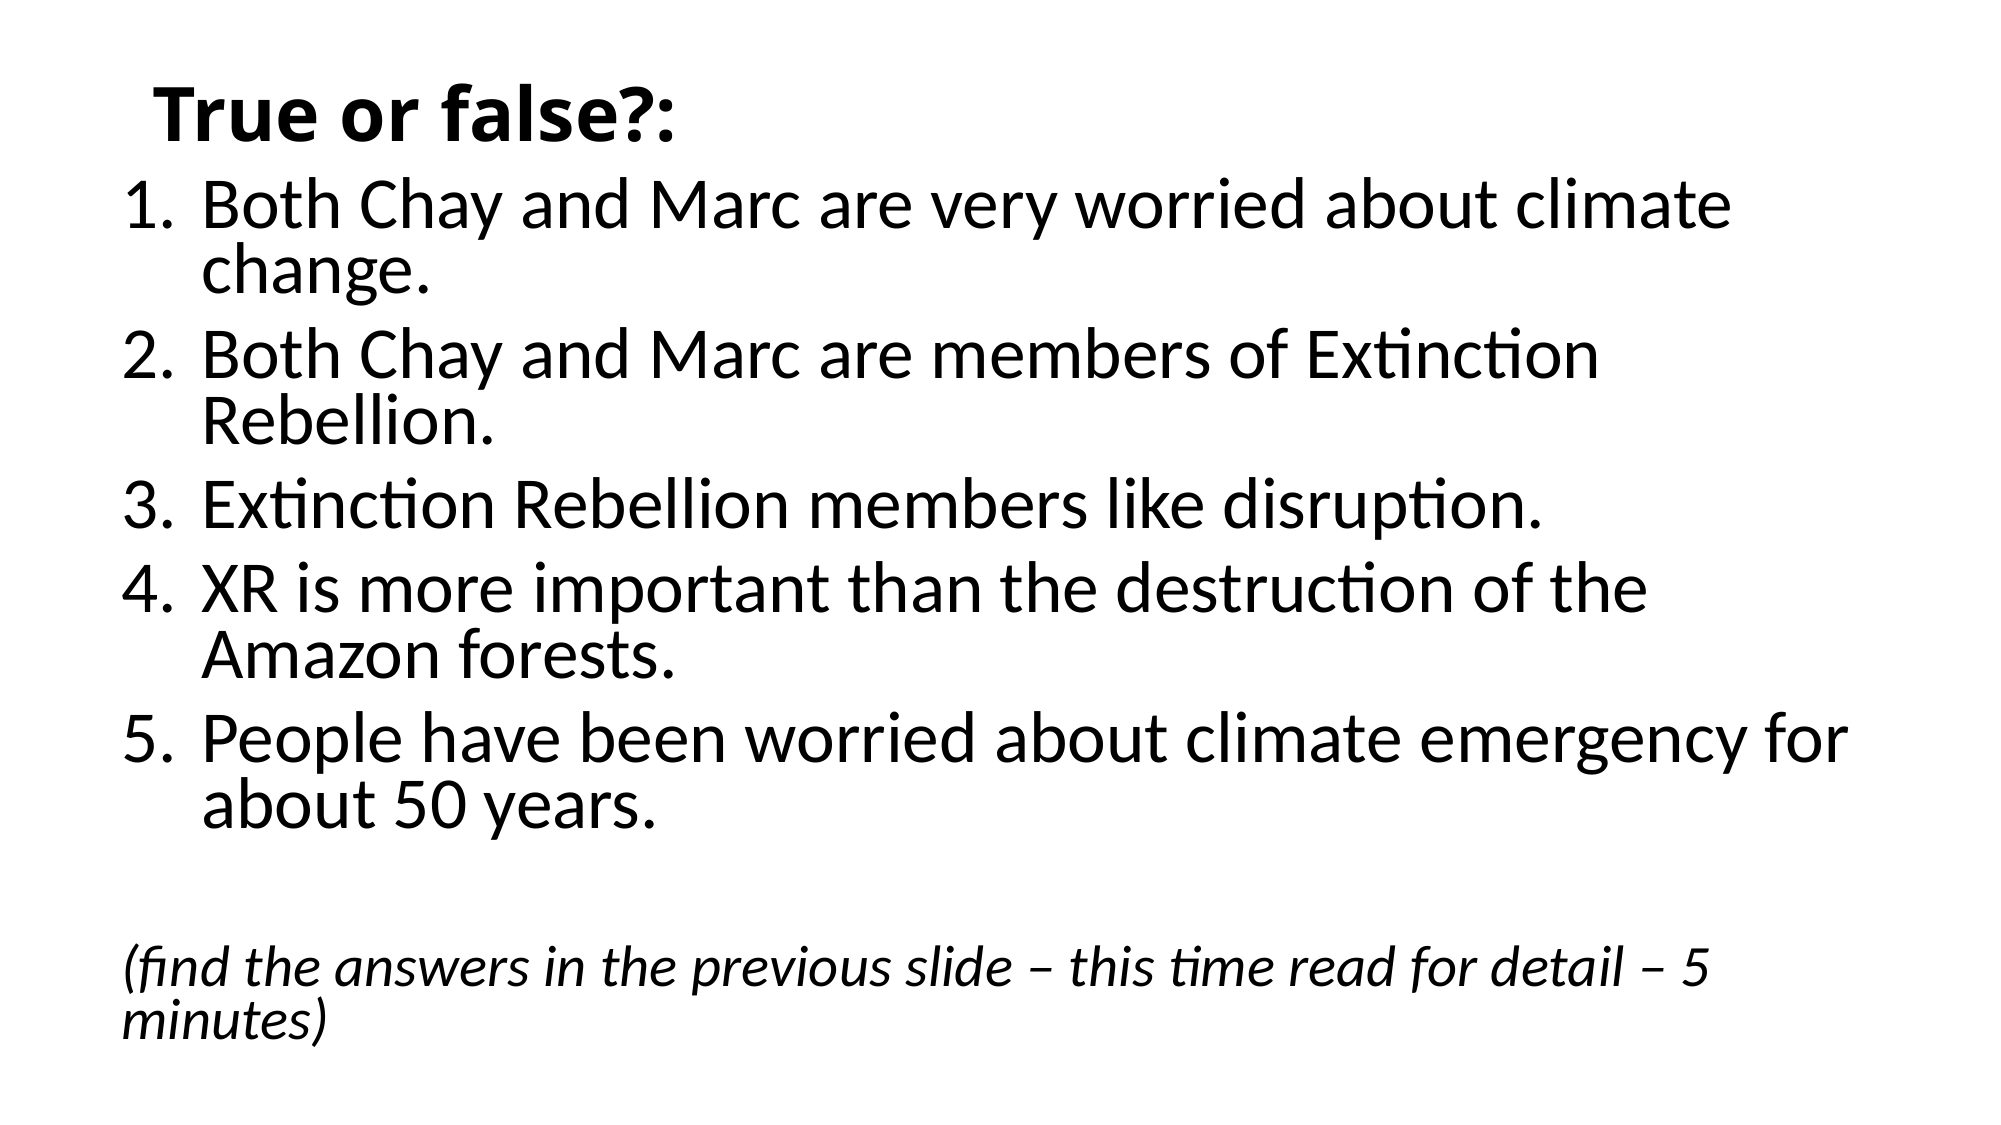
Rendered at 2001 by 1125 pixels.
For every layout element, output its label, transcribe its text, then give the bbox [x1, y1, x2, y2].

list Both Chay and Marc are very worried about climate change. Both Chay and Marc are members of Extinction Rebellion. Extinction Rebellion members like disruption. XR is more important than the destruction of the Amazon forests. People have been worried about climate emergency for about 50 years. (find the answers in the previous slide – this time read for detail – 5 minutes) [106, 167, 1897, 1066]
title True or false?: [137, 59, 1863, 167]
